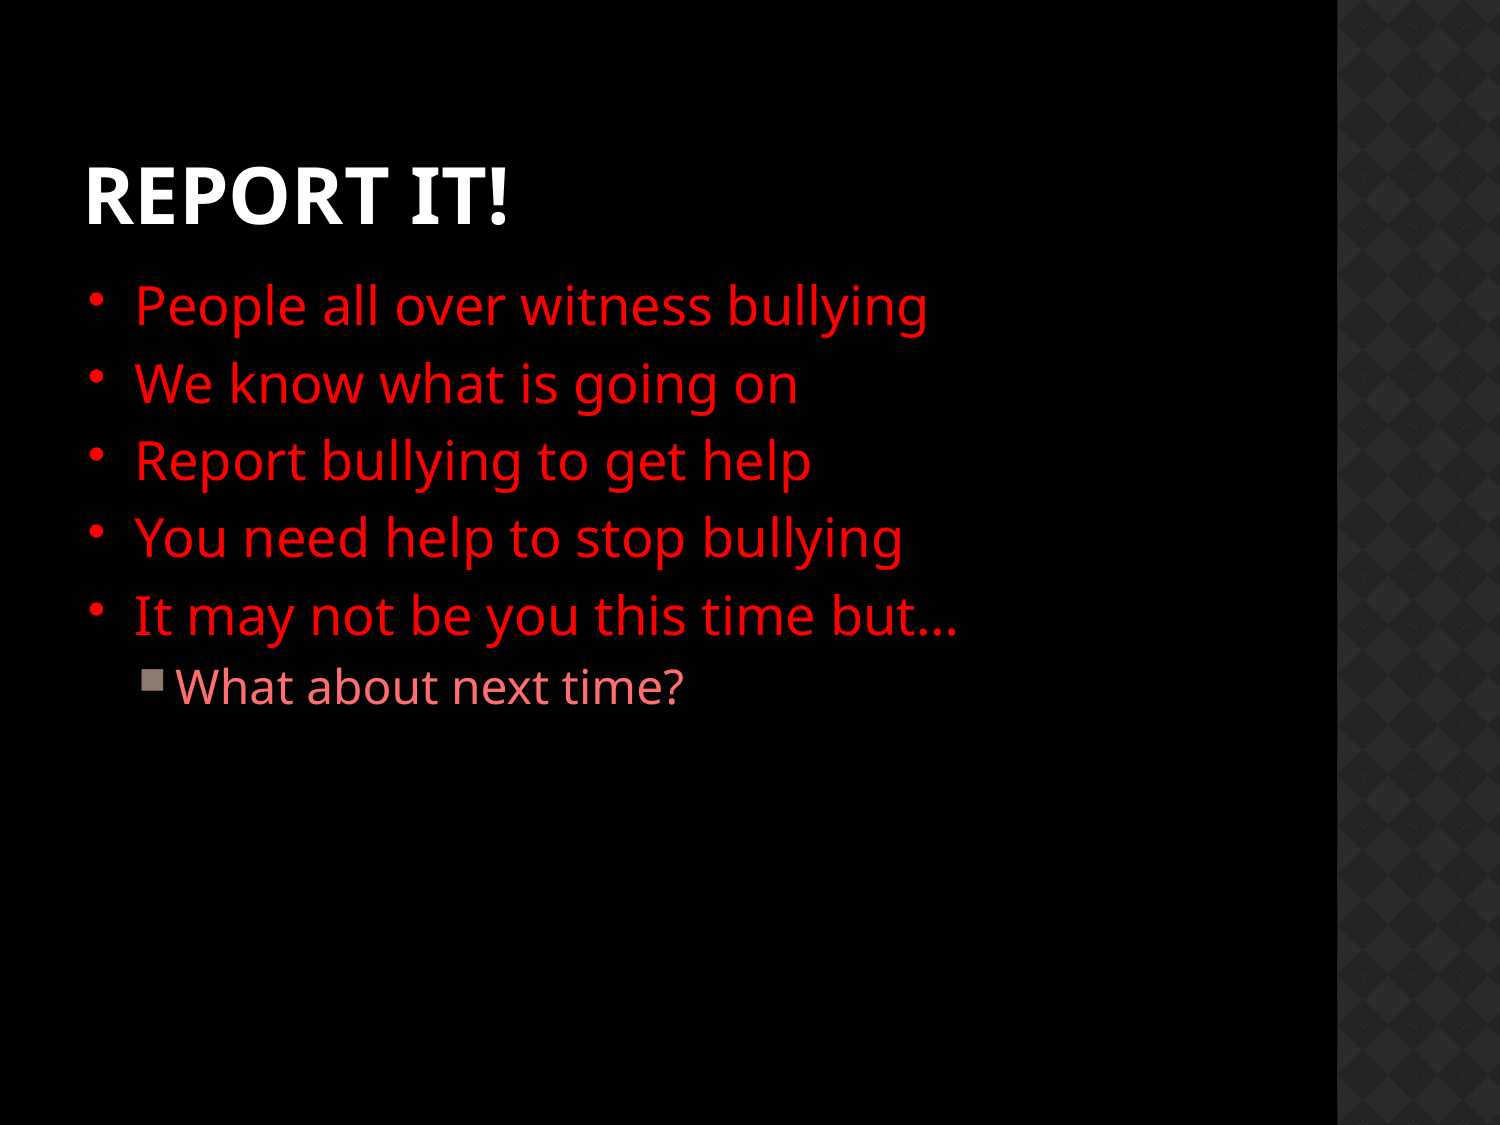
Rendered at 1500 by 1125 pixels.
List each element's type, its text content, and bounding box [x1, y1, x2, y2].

picture [1337, 0, 1500, 1125]
title REPORT IT! [75, 52, 1263, 240]
list People all over witness bullying We know what is going on Report bullying to get help You need help to stop bullying It may not be you this time but… What about next time? [75, 264, 1263, 1059]
